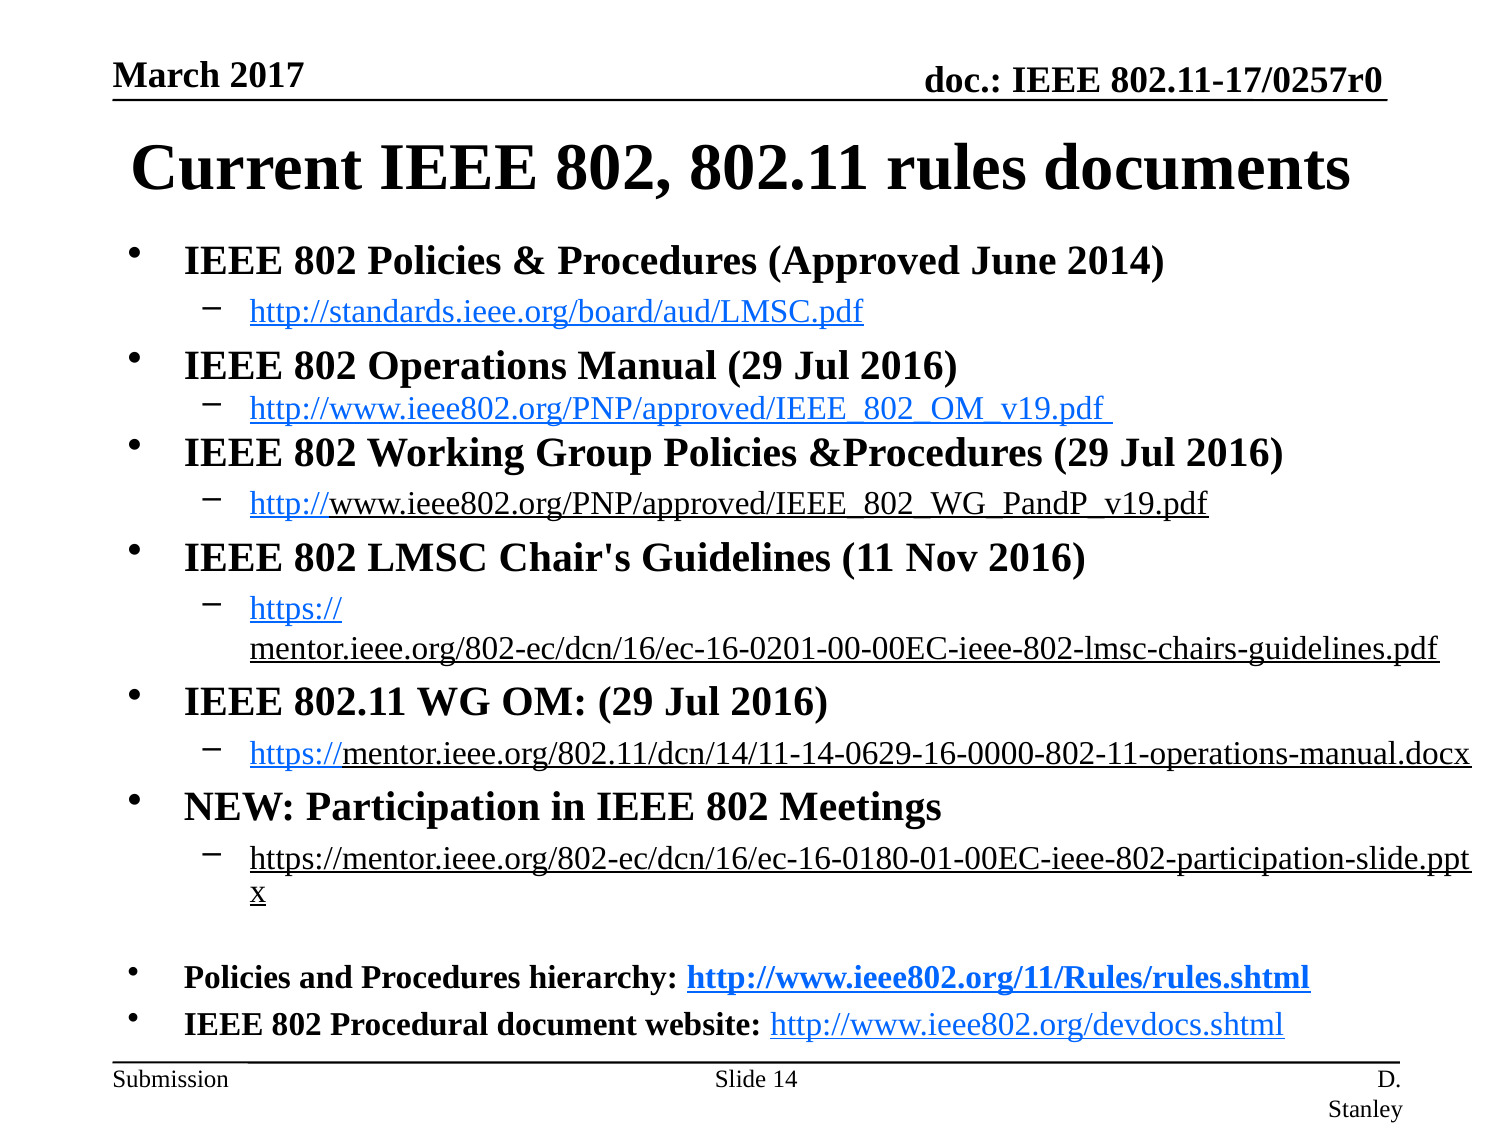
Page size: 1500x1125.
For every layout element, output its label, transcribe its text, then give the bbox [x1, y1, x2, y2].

title Current IEEE 802, 802.11 rules documents [112, 112, 1388, 213]
footer D. Stanley, HP Enterprise [1324, 1076, 1402, 1093]
list IEEE 802 Policies & Procedures (Approved June 2014) http://standards.ieee.org/board/aud/LMSC.pdf IEEE 802 Operations Manual (29 Jul 2016) http://www.ieee802.org/PNP/approved/IEEE_802_OM_v19.pdf IEEE 802 Working Group Policies &Procedures (29 Jul 2016) http://www.ieee802.org/PNP/approved/IEEE_802_WG_PandP_v19.pdf IEEE 802 LMSC Chair's Guidelines (11 Nov 2016) https://mentor.ieee.org/802-ec/dcn/16/ec-16-0201-00-00EC-ieee-802-lmsc-chairs-guidelines.pdf IEEE 802.11 WG OM: (29 Jul 2016) https://mentor.ieee.org/802.11/dcn/14/11-14-0629-16-0000-802-11-operations-manual.docx NEW: Participation in IEEE 802 Meetings https://mentor.ieee.org/802-ec/dcn/16/ec-16-0180-01-00EC-ieee-802-participation-slide.pptx Policies and Procedures hierarchy: http://www.ieee802.org/11/Rules/rules.shtml IEEE 802 Procedural document website: http://www.ieee802.org/devdocs.shtml [112, 224, 1488, 1076]
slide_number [112, 49, 401, 96]
slide_number Slide 14 [712, 1061, 800, 1093]
